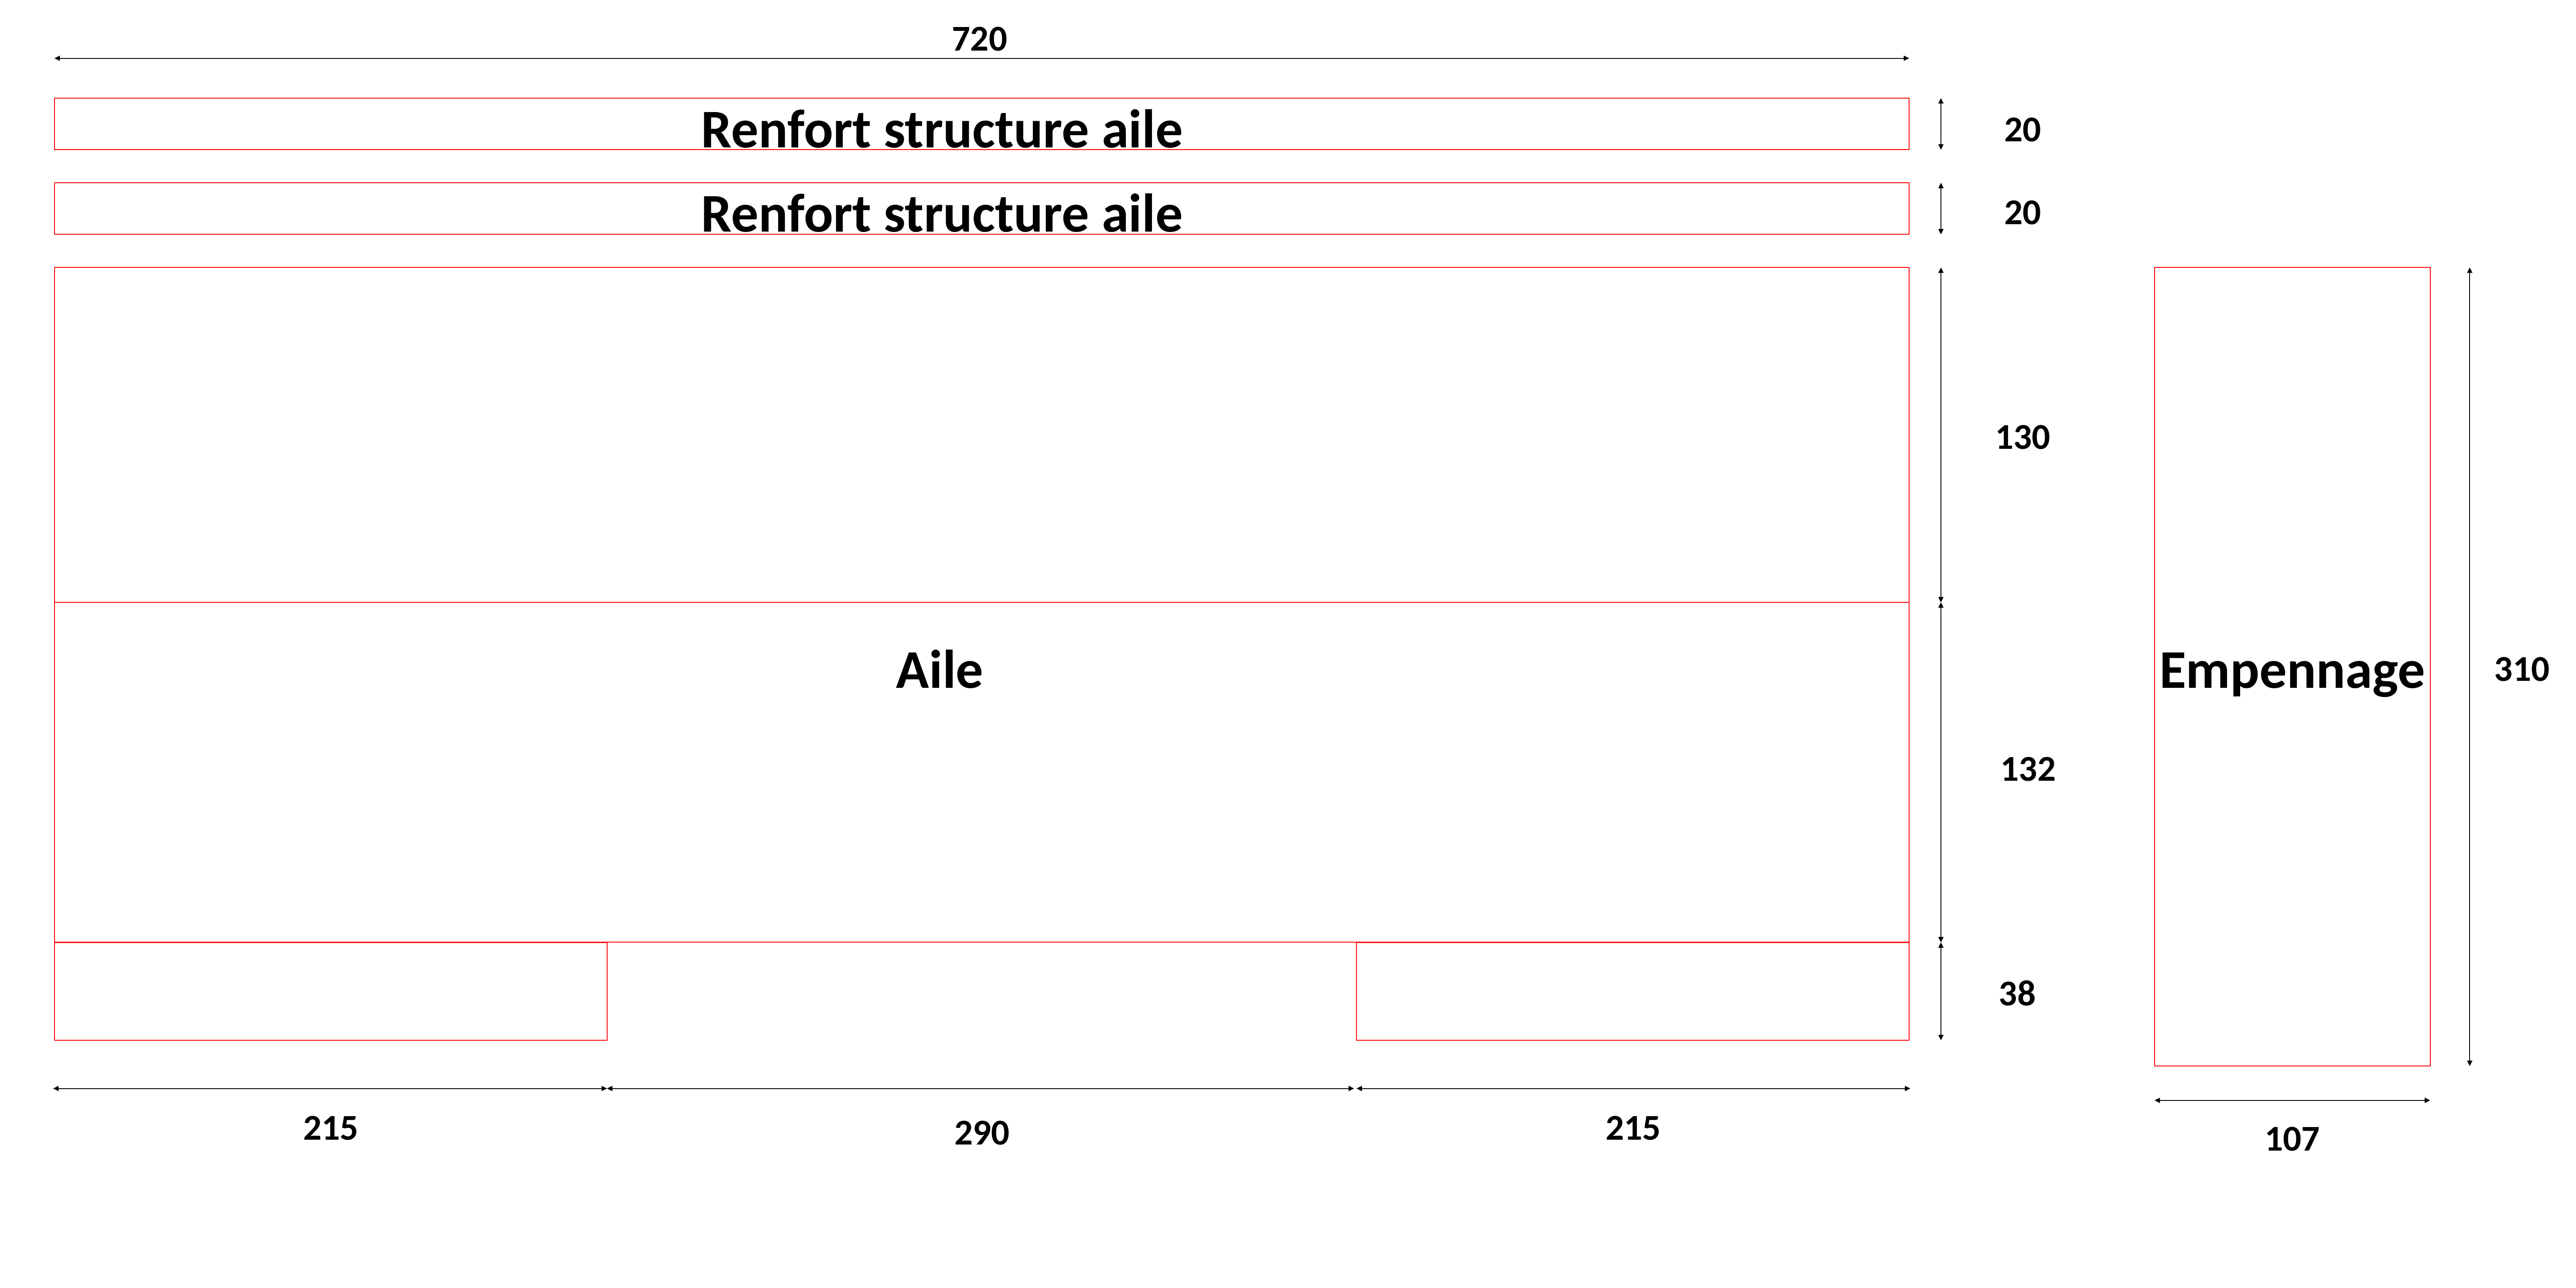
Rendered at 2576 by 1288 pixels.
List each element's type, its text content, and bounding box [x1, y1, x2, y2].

text_box 310 [2482, 641, 2562, 692]
text_box 107 [2252, 1111, 2332, 1162]
text_box [2154, 702, 2431, 1066]
text_box Empennage [2105, 630, 2470, 702]
text_box Renfort structure aile [618, 89, 1267, 162]
text_box [54, 603, 1910, 943]
text_box [1267, 182, 1910, 235]
text_box [54, 98, 618, 150]
text_box [54, 182, 618, 235]
text_box [1267, 98, 1910, 150]
text_box 720 [940, 11, 1020, 58]
text_box Renfort structure aile [618, 174, 1267, 246]
text_box [54, 267, 1910, 603]
text_box 130 [1983, 410, 2063, 460]
text_box 215 [290, 1100, 371, 1151]
text_box 20 [1983, 184, 2063, 235]
text_box [1356, 942, 1910, 1041]
text_box Empennage [2470, 630, 2480, 702]
text_box 38 [1977, 966, 2057, 1016]
text_box [2154, 267, 2431, 630]
text_box [54, 942, 608, 1041]
text_box Aile [752, 630, 1127, 702]
text_box 290 [942, 1105, 1022, 1155]
text_box 215 [1593, 1100, 1674, 1151]
text_box 720 [940, 58, 1020, 61]
text_box 132 [1994, 741, 2063, 792]
text_box 20 [1983, 102, 2063, 152]
